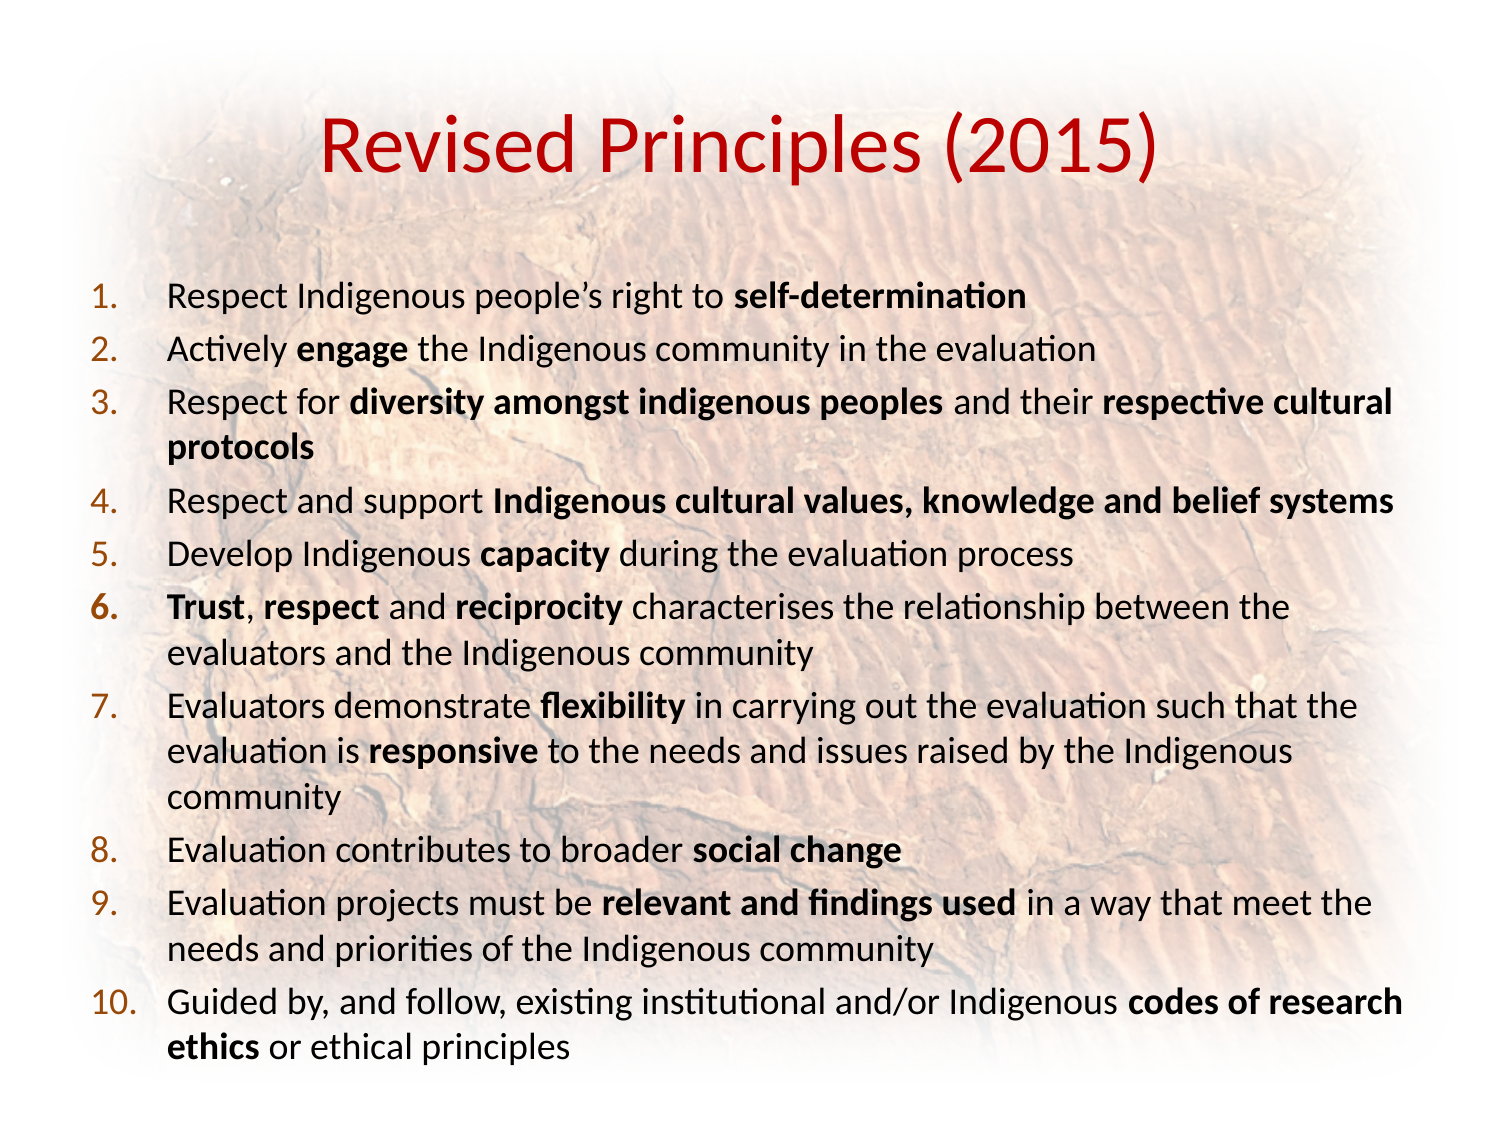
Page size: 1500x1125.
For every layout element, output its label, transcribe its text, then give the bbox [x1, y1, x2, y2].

list Respect Indigenous people’s right to self-determination Actively engage the Indigenous community in the evaluation Respect for diversity amongst indigenous peoples and their respective cultural protocols Respect and support Indigenous cultural values, knowledge and belief systems Develop Indigenous capacity during the evaluation process Trust, respect and reciprocity characterises the relationship between the evaluators and the Indigenous community Evaluators demonstrate flexibility in carrying out the evaluation such that the evaluation is responsive to the needs and issues raised by the Indigenous community Evaluation contributes to broader social change Evaluation projects must be relevant and findings used in a way that meet the needs and priorities of the Indigenous community Guided by, and follow, existing institutional and/or Indigenous codes of research ethics or ethical principles [75, 262, 1425, 1083]
title Revised Principles (2015) [75, 45, 1425, 233]
